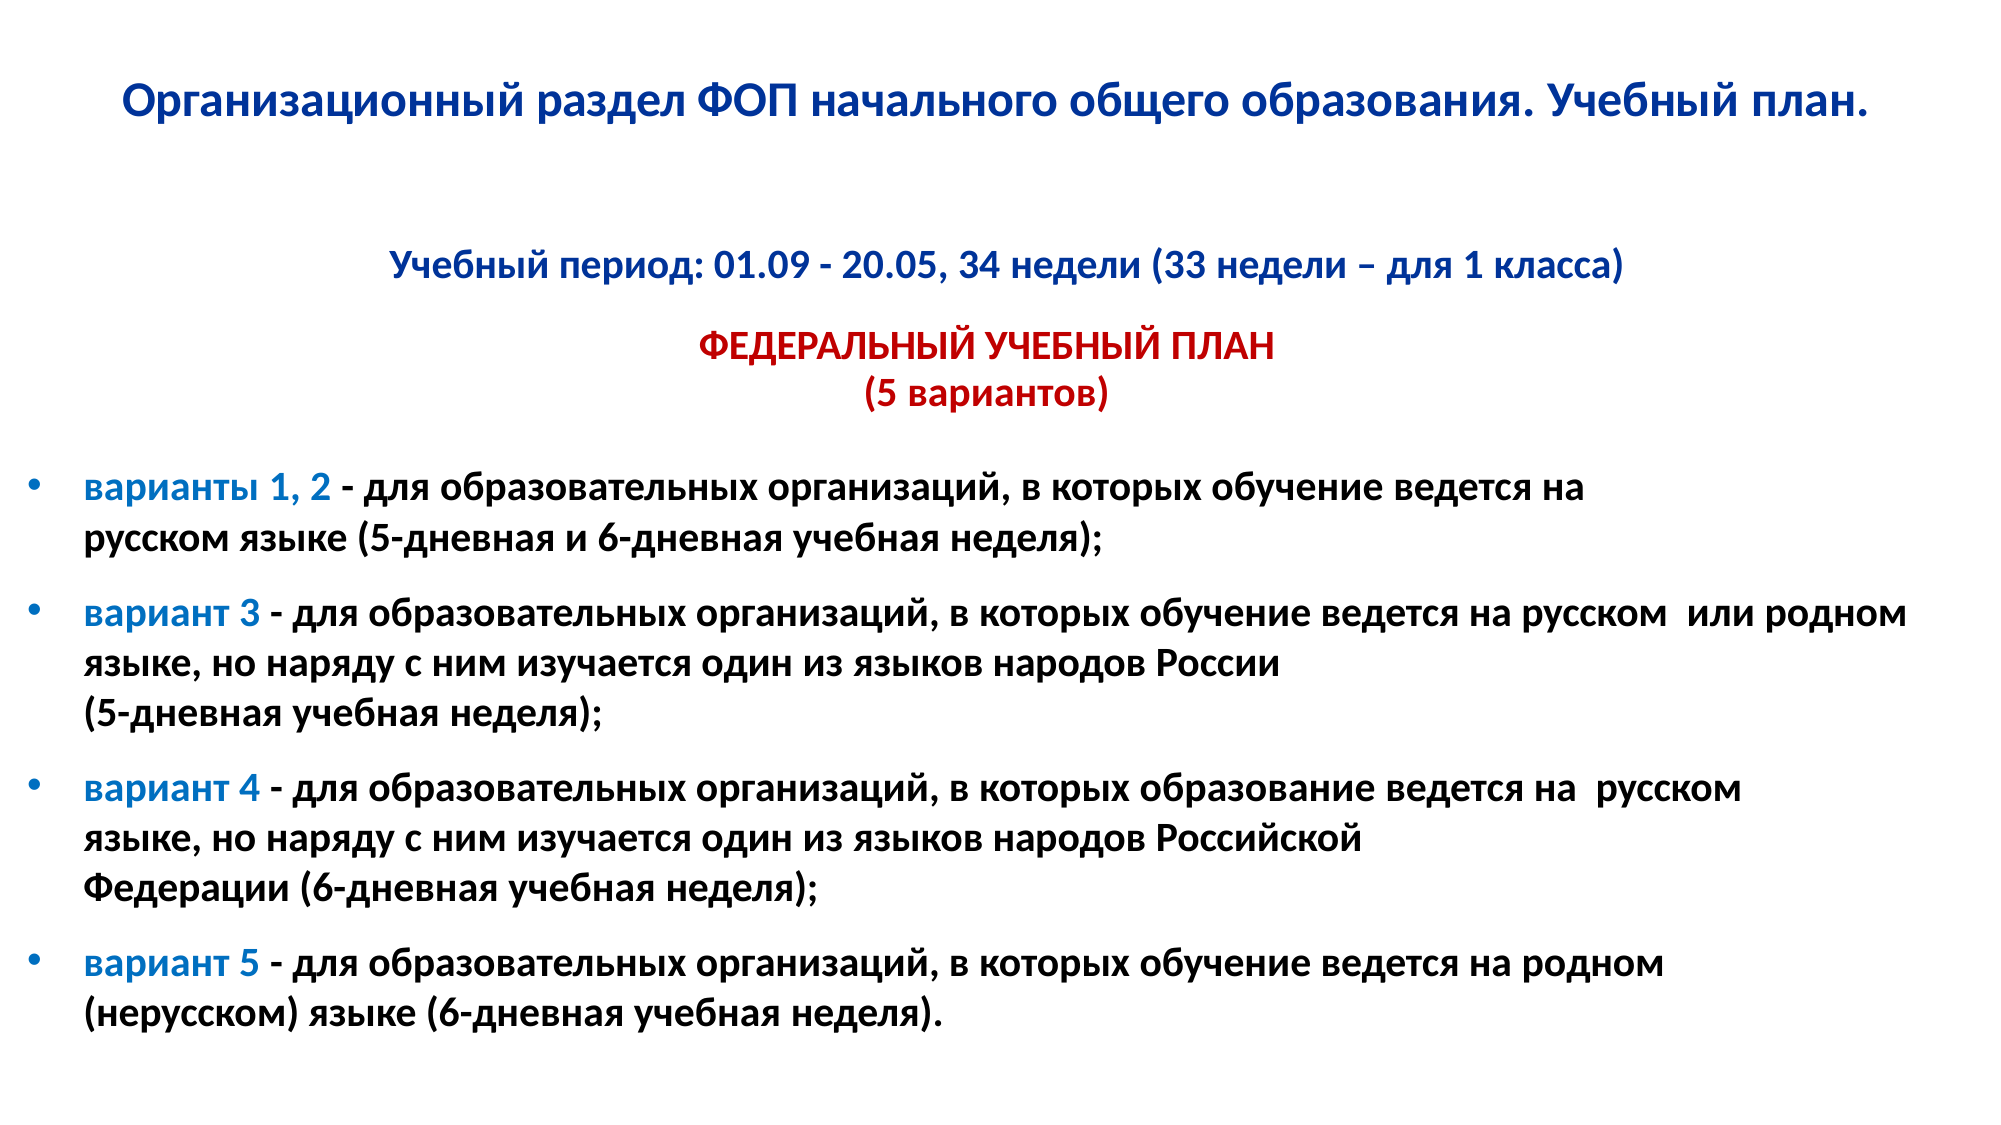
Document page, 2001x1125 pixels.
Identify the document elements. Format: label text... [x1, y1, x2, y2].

text_box Учебный период: 01.09 - 20.05, 34 недели (33 недели – для 1 класса) ФЕДЕРАЛЬНЫЙ УЧЕБНЫЙ ПЛАН (5 вариантов) варианты 1, 2 - для образовательных организаций, в которых обучение ведется на русском языке (5-дневная и 6-дневная учебная неделя); вариант 3 - для образовательных организаций, в которых обучение ведется на русском или родном языке, но наряду с ним изучается один из языков народов России (5-дневная учебная неделя); вариант 4 - для образовательных организаций, в которых образование ведется на русском языке, но наряду с ним изучается один из языков народов Российской Федерации (6-дневная учебная неделя); вариант 5 - для образовательных организаций, в которых обучение ведется на родном (нерусском) языке (6-дневная учебная неделя). [24, 234, 1925, 1035]
title Организационный раздел ФОП начального общего образования. Учебный план. [120, 63, 1882, 234]
